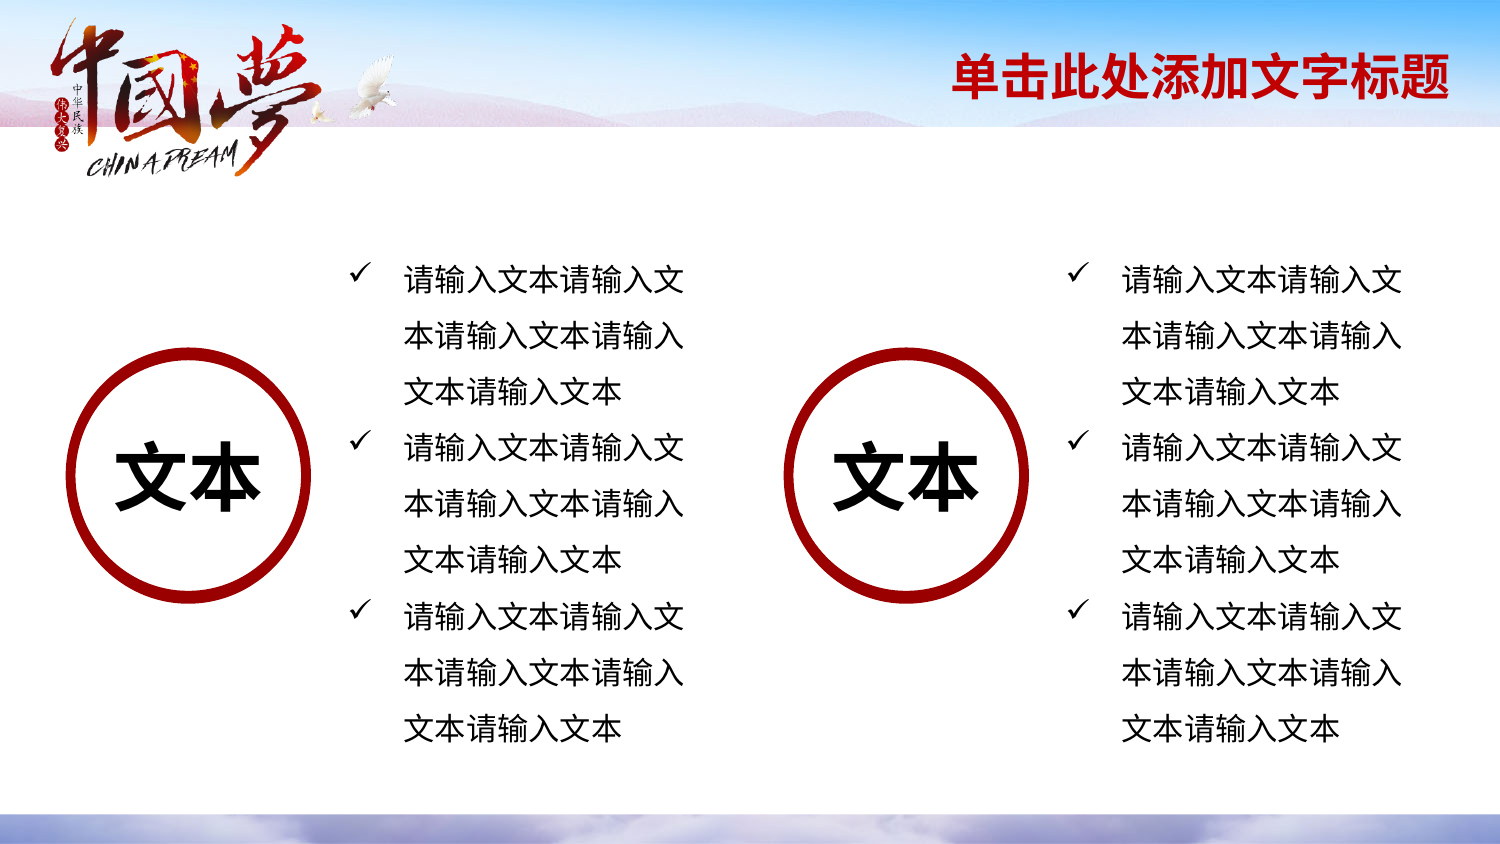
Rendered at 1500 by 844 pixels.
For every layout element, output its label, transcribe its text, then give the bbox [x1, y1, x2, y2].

picture [0, 0, 1500, 178]
text_box 请输入文本请输入文本请输入文本请输入文本请输入文本 请输入文本请输入文本请输入文本请输入文本请输入文本 请输入文本请输入文本请输入文本请输入文本请输入文本 [332, 207, 705, 781]
text_box 文本 [64, 346, 312, 605]
text_box 请输入文本请输入文本请输入文本请输入文本请输入文本 请输入文本请输入文本请输入文本请输入文本请输入文本 请输入文本请输入文本请输入文本请输入文本请输入文本 [1050, 207, 1423, 781]
title [103, 44, 1397, 208]
picture [0, 815, 1500, 844]
text_box 文本 [782, 346, 1030, 605]
